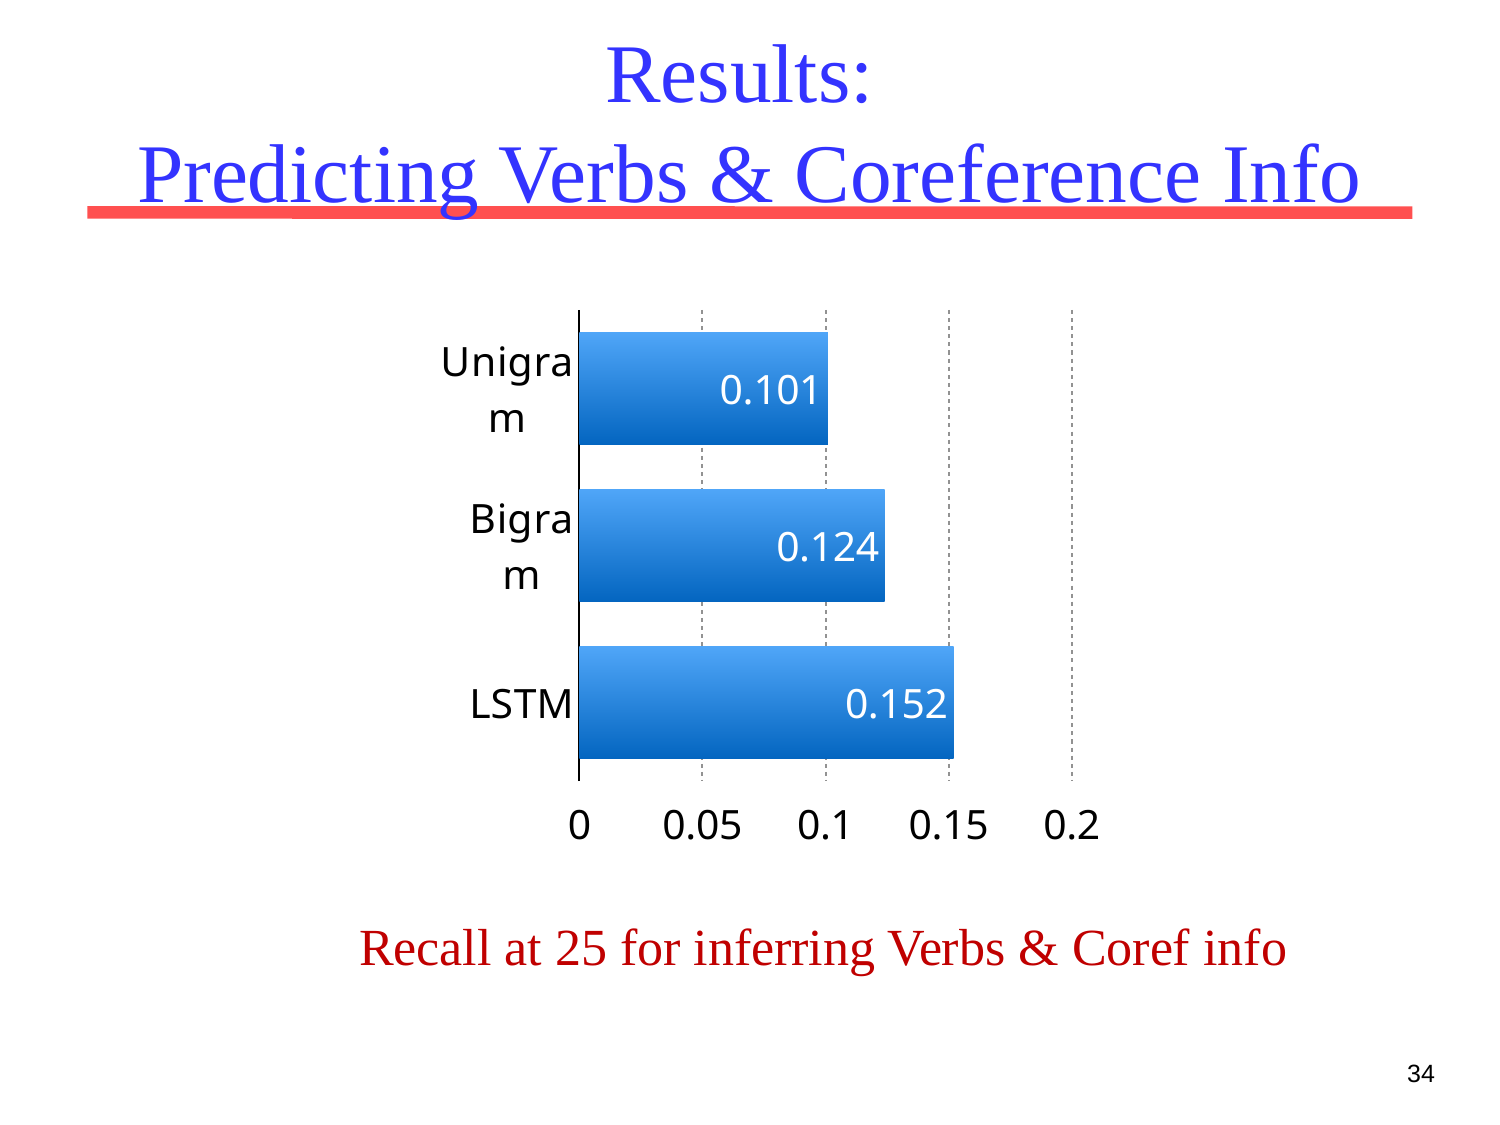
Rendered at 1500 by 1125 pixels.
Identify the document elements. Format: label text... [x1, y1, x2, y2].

slide_number 34 [1137, 1049, 1451, 1125]
title Results: Predicting Verbs & Coreference Info [112, 37, 1388, 201]
chart [439, 275, 1101, 852]
text_box Recall at 25 for inferring Verbs & Coref info [353, 907, 1294, 982]
